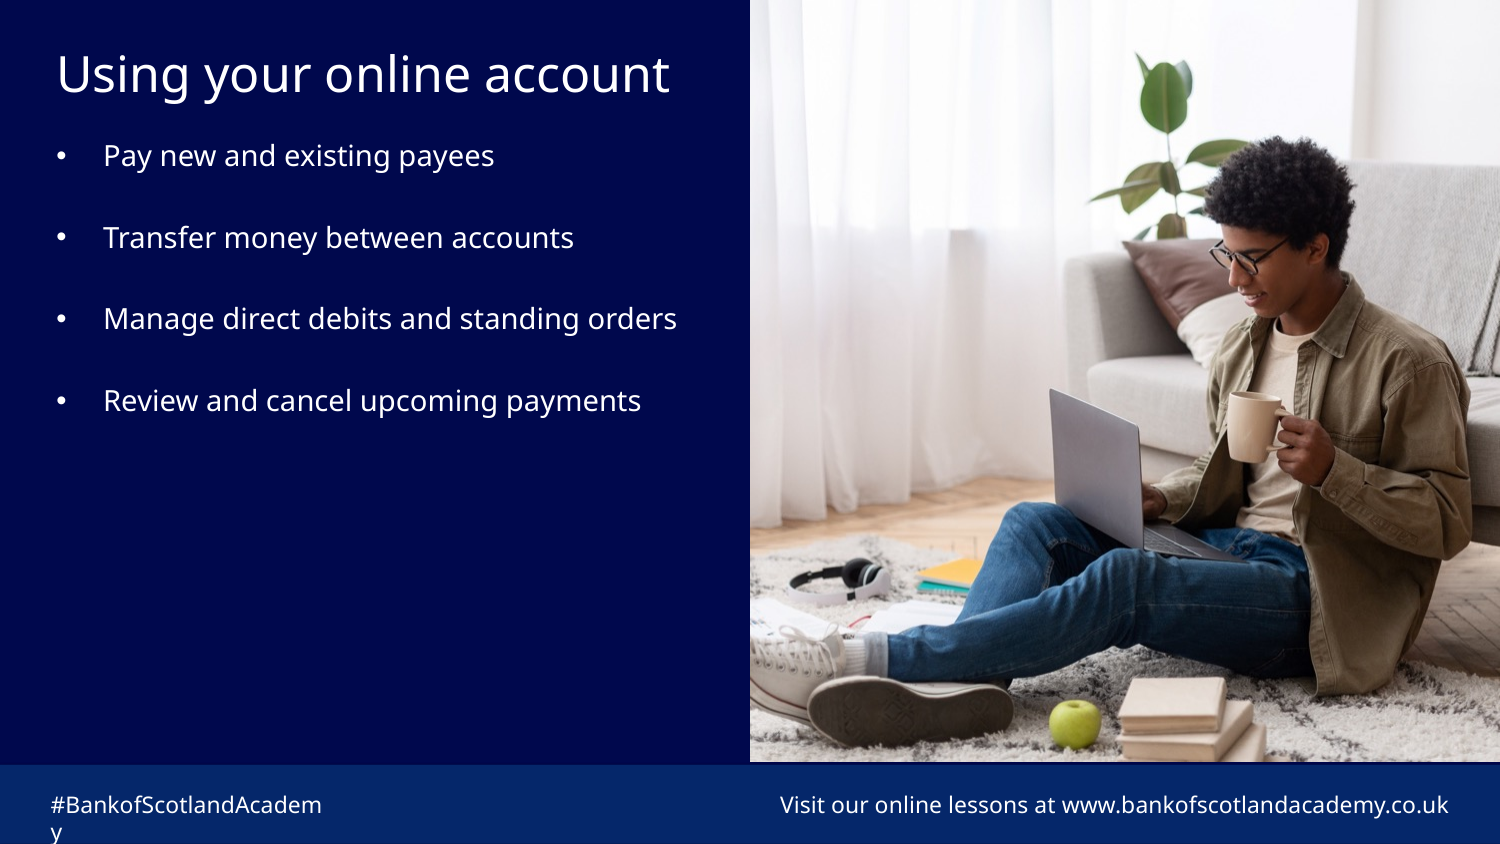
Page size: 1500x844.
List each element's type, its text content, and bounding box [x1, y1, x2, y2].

title Using your online account [41, 41, 721, 112]
list Pay new and existing payees Transfer money between accounts Manage direct debits and standing orders Review and cancel upcoming payments [41, 129, 721, 478]
picture [749, 0, 1500, 763]
